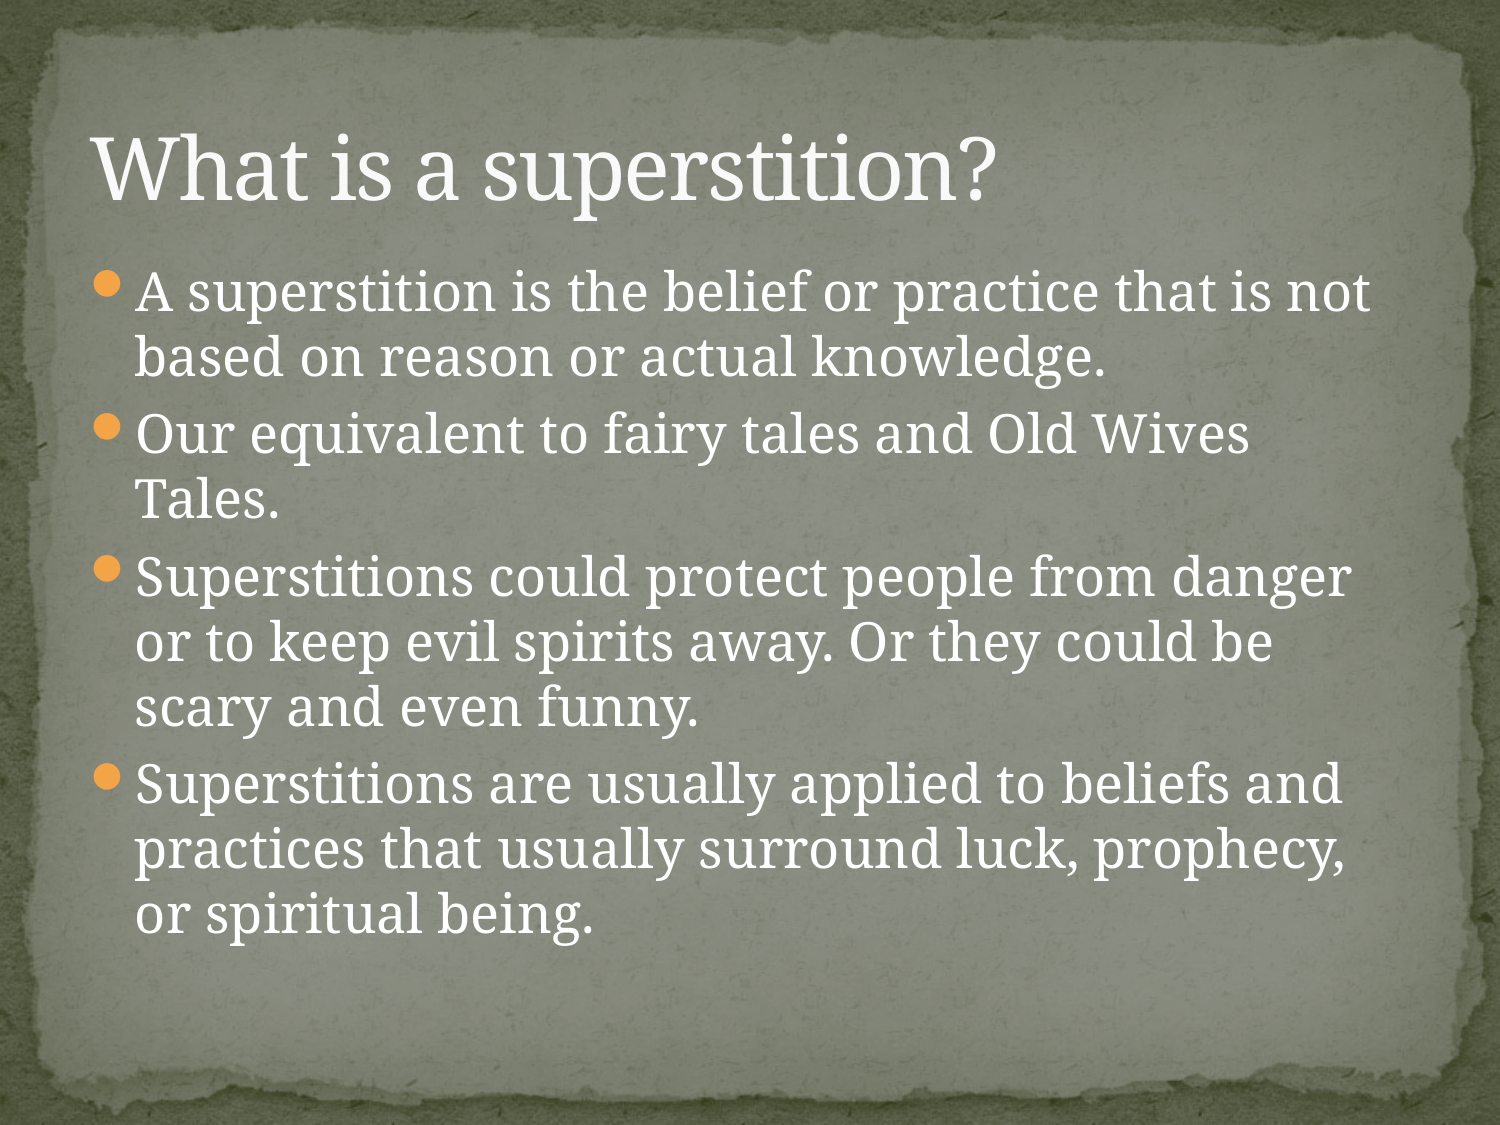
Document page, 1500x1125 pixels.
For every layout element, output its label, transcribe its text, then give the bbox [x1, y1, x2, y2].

list A superstition is the belief or practice that is not based on reason or actual knowledge. Our equivalent to fairy tales and Old Wives Tales. Superstitions could protect people from danger or to keep evil spirits away. Or they could be scary and even funny. Superstitions are usually applied to beliefs and practices that usually surround luck, prophecy, or spiritual being. [75, 249, 1425, 1000]
title What is a superstition? [74, 24, 1425, 225]
